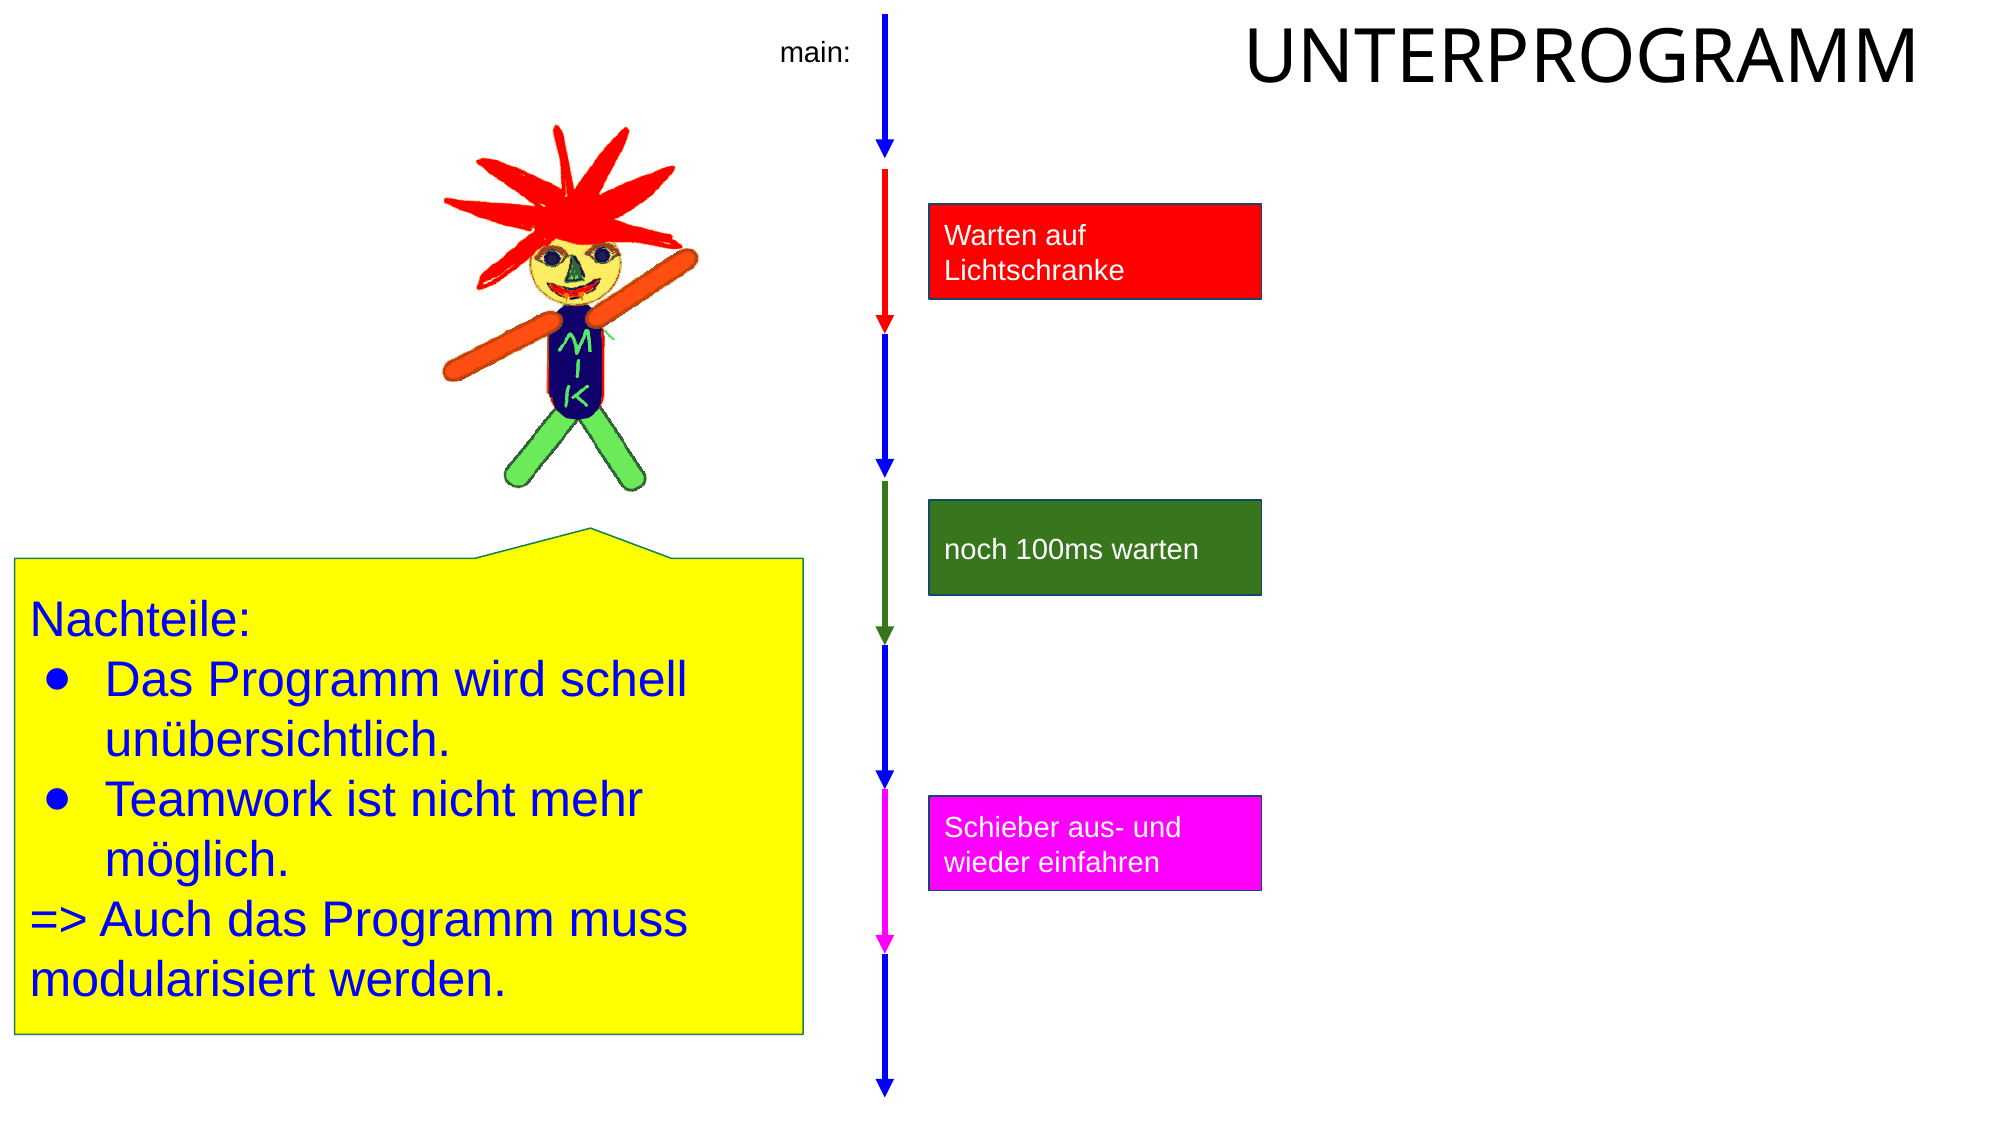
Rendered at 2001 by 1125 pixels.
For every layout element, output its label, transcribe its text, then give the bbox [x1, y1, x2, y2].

text_box Schieber aus- und wieder einfahren [929, 795, 1262, 891]
text_box Nachteile: Das Programm wird schell unübersichtlich. Teamwork ist nicht mehr möglich. => Auch das Programm muss modularisiert werden. [14, 528, 804, 1035]
text_box Warten auf Lichtschranke [929, 204, 1262, 299]
picture [415, 115, 715, 501]
title UNTERPROGRAMM [1228, 0, 2000, 116]
text_box noch 100ms warten [929, 500, 1262, 595]
text_box main: [764, 17, 882, 98]
